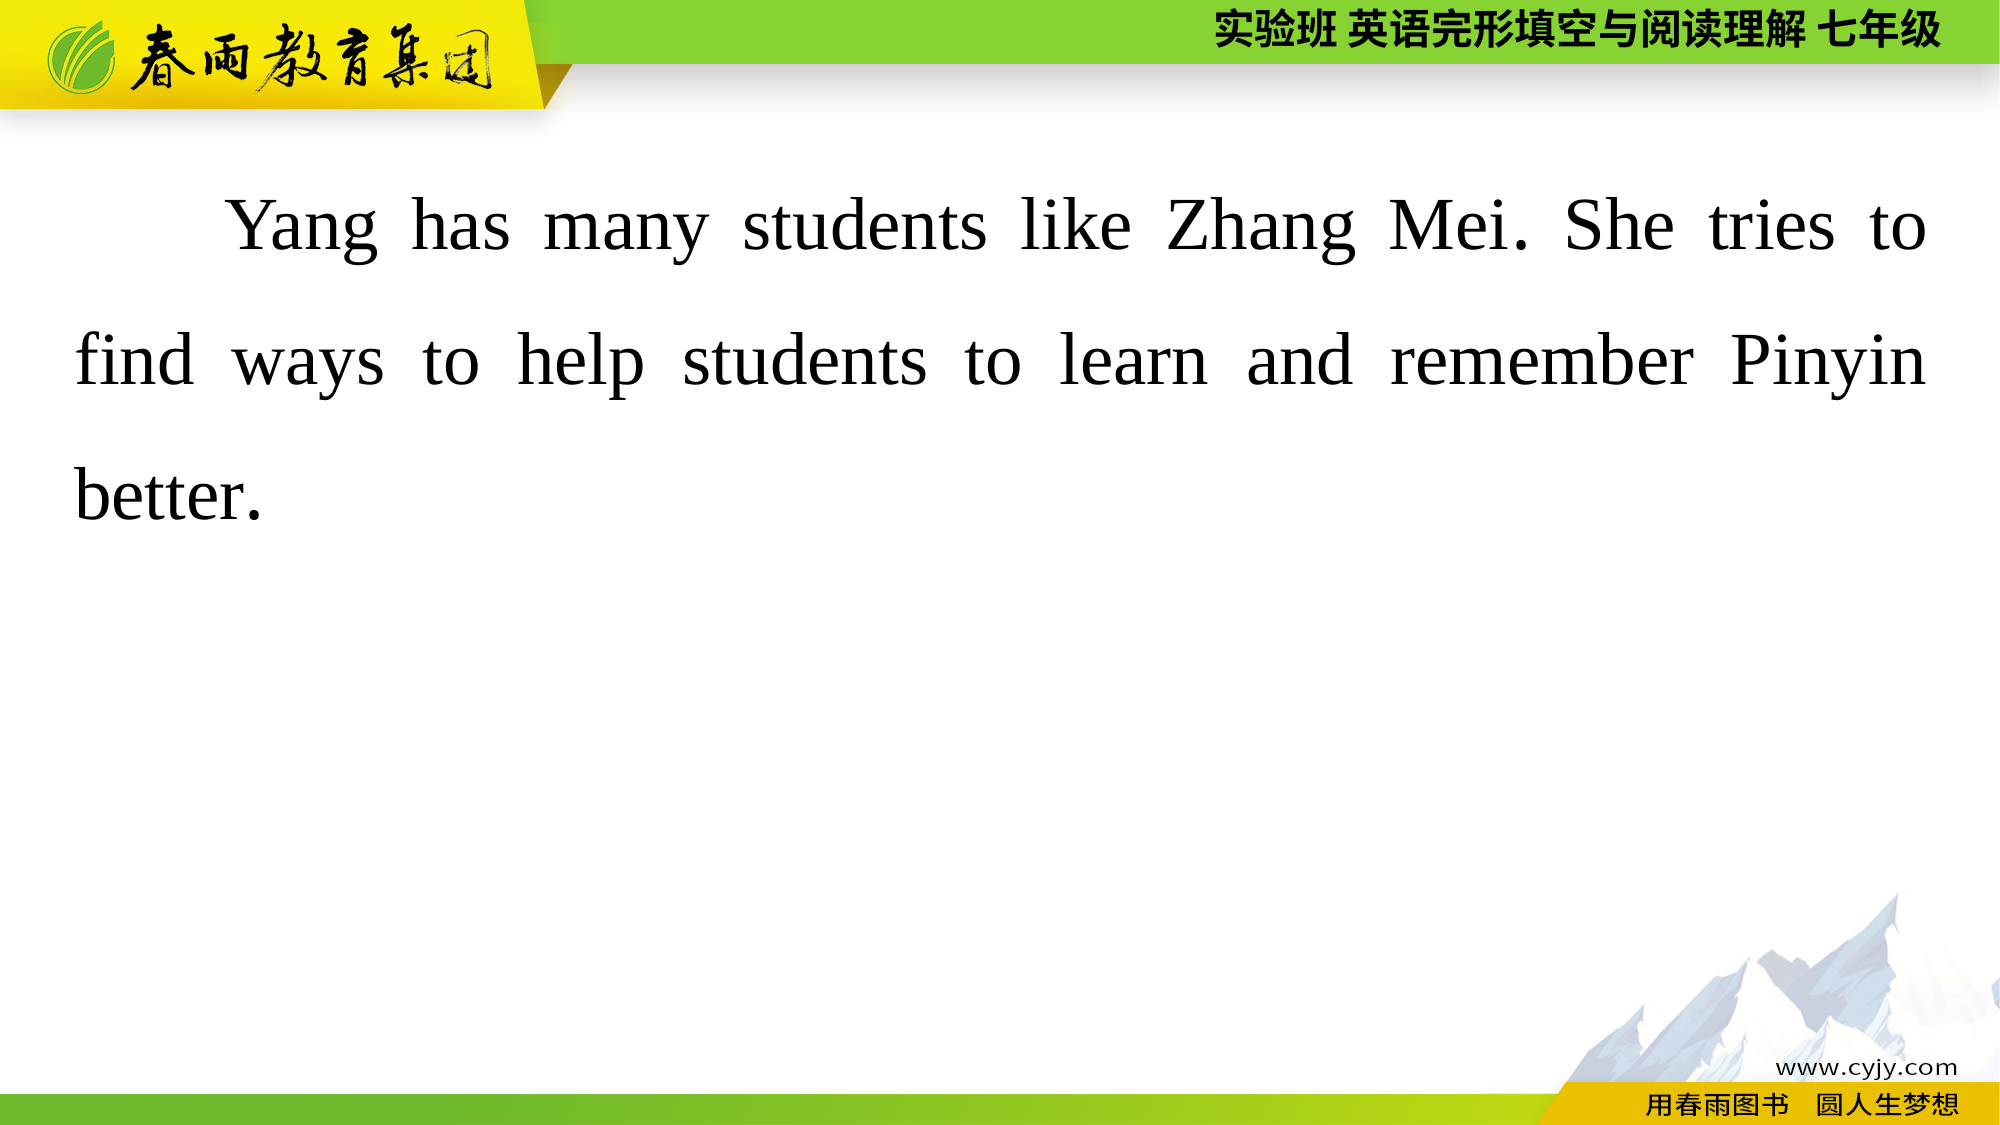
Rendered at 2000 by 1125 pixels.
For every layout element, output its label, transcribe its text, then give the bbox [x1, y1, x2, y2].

picture [0, 0, 2000, 1125]
list Yang has many students like Zhang Mei. She tries to find ways to help students to learn and remember Pinyin better. [59, 122, 1944, 530]
